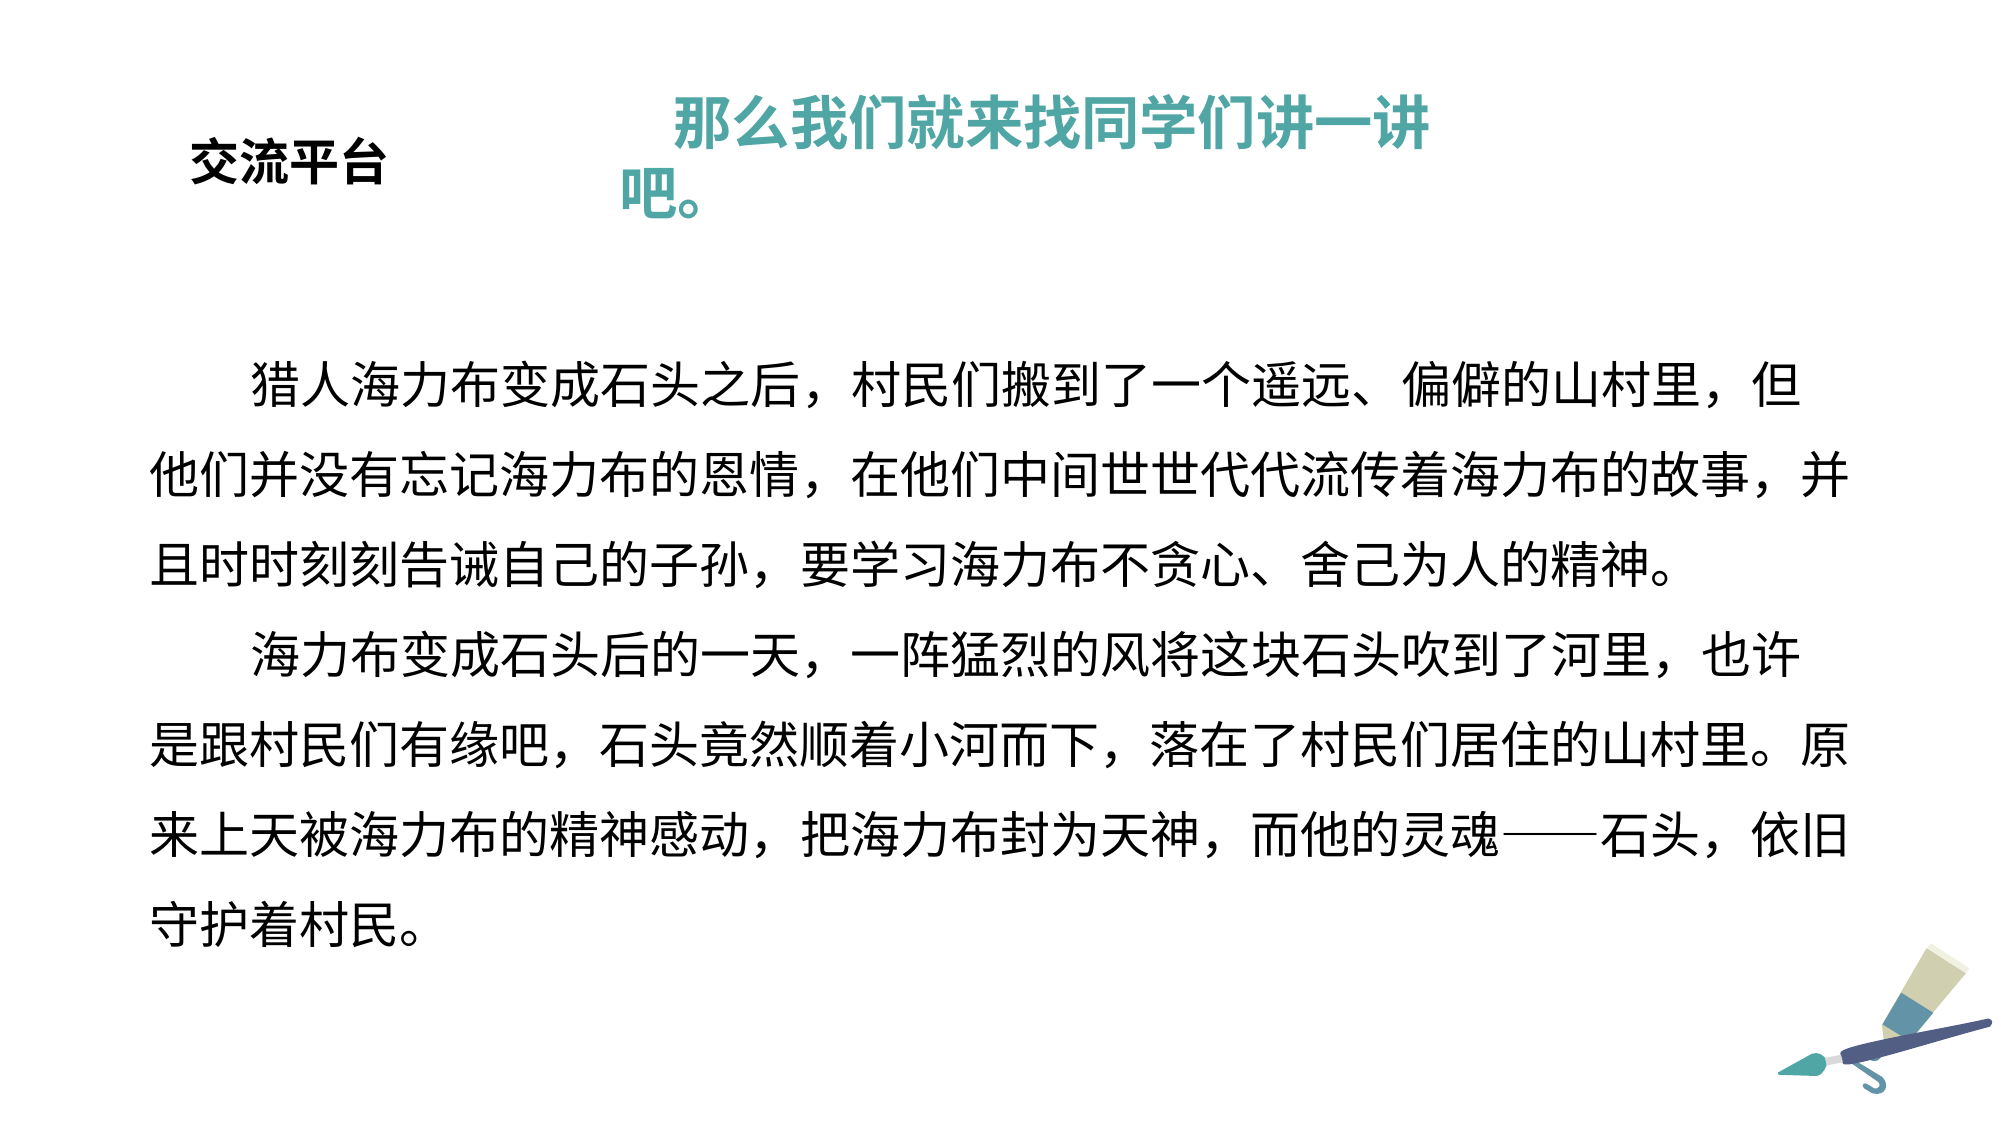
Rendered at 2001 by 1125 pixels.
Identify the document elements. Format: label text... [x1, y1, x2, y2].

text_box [1811, 945, 1974, 1125]
text_box 那么我们就来找同学们讲一讲吧。 [604, 113, 1508, 199]
text_box 交流平台 [174, 123, 405, 199]
text_box 猎人海力布变成石头之后，村民们搬到了一个遥远、偏僻的山村里，但他们并没有忘记海力布的恩情，在他们中间世世代代流传着海力布的故事，并且时时刻刻告诫自己的子孙，要学习海力布不贪心、舍己为人的精神。 海力布变成石头后的一天，一阵猛烈的风将这块石头吹到了河里，也许是跟村民们有缘吧，石头竟然顺着小河而下，落在了村民们居住的山村里。原来上天被海力布的精神感动，把海力布封为天神，而他的灵魂——石头，依旧守护着村民。 [135, 316, 1865, 961]
